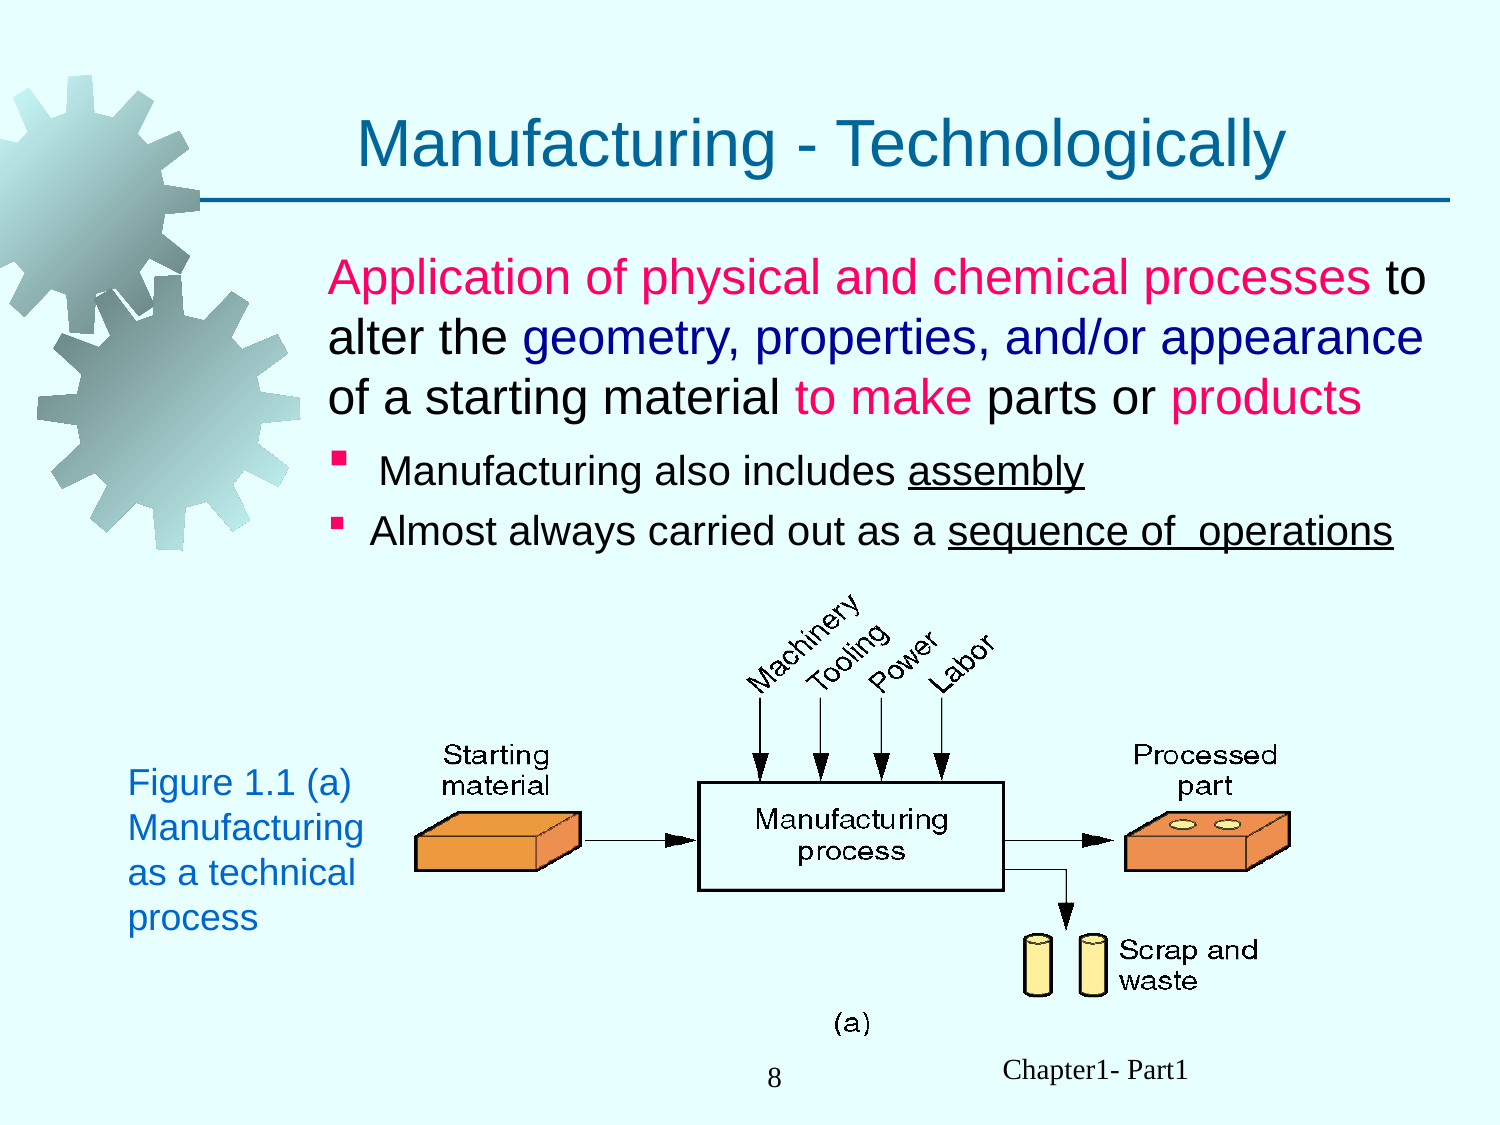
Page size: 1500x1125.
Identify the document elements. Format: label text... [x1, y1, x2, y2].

list Application of physical and chemical processes to alter the geometry, properties, and/or appearance of a starting material to make parts or products Manufacturing also includes assembly Almost always carried out as a sequence of operations [312, 237, 1451, 976]
picture [374, 574, 1326, 1036]
footer Chapter1- Part1 [987, 1042, 1463, 1122]
title Manufacturing - Technologically [210, 35, 1452, 190]
slide_number 8 [599, 1050, 951, 1125]
list Figure 1.1 (a) Manufacturing as a technical process [112, 749, 426, 1051]
